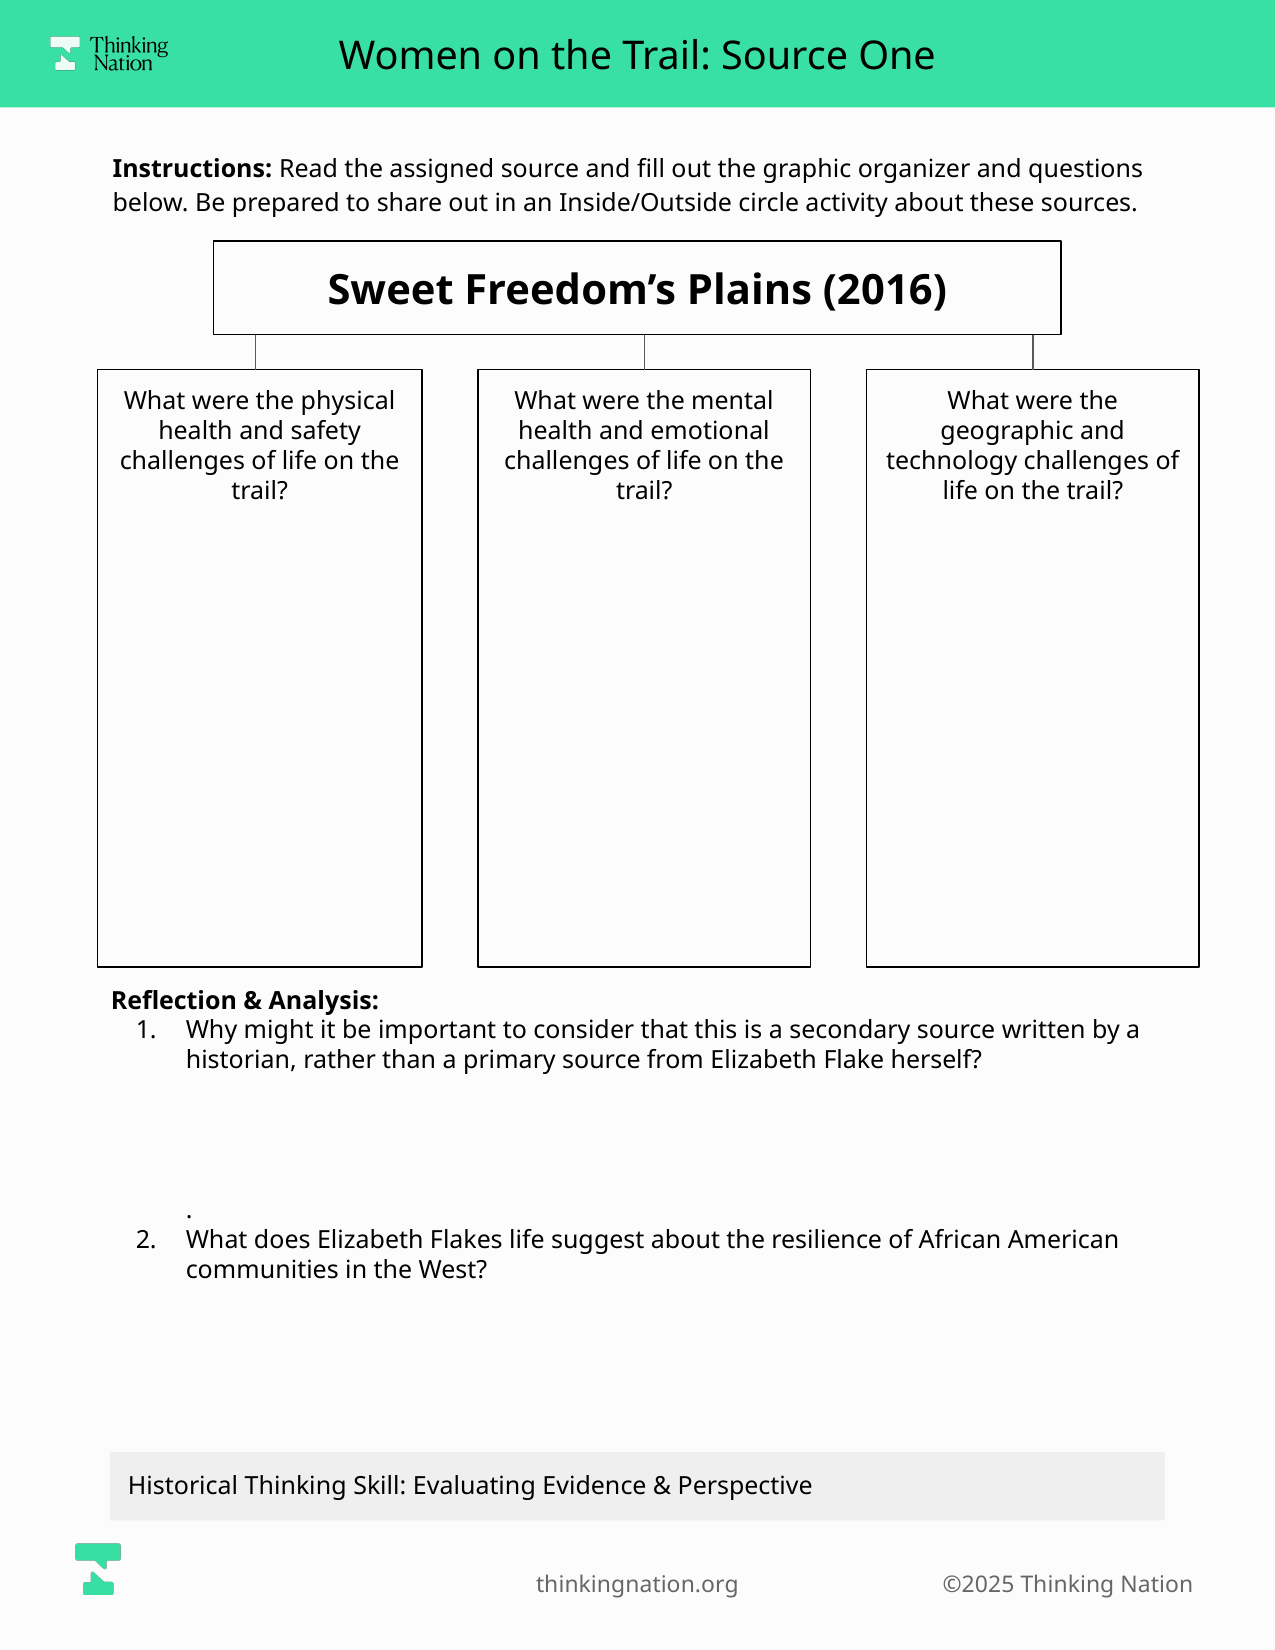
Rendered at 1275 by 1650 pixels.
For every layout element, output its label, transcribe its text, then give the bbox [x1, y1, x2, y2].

text_box What were the geographic and technology challenges of life on the trail? [866, 369, 1200, 968]
text_box thinkingnation.org [486, 1553, 789, 1605]
text_box What were the mental health and emotional challenges of life on the trail? [477, 369, 811, 968]
picture [62, 1533, 134, 1605]
text_box Sweet Freedom’s Plains (2016) [213, 241, 1062, 335]
text_box Women on the Trail: Source One [0, 0, 1275, 108]
text_box What were the physical health and safety challenges of life on the trail? [97, 369, 422, 968]
text_box ©2025 Thinking Nation [907, 1553, 1210, 1605]
picture [36, 24, 172, 81]
text_box Reflection & Analysis: Why might it be important to consider that this is a secondary source written by a historian, rather than a primary source from Elizabeth Flake herself? . What does Elizabeth Flakes life suggest about the resilience of African American communities in the West? [95, 969, 1200, 1446]
text_box Historical Thinking Skill: Evaluating Evidence & Perspective [109, 1451, 1165, 1521]
text_box Instructions: Read the assigned source and fill out the graphic organizer and questions below. Be prepared to share out in an Inside/Outside circle activity about these sources. [97, 132, 1178, 266]
